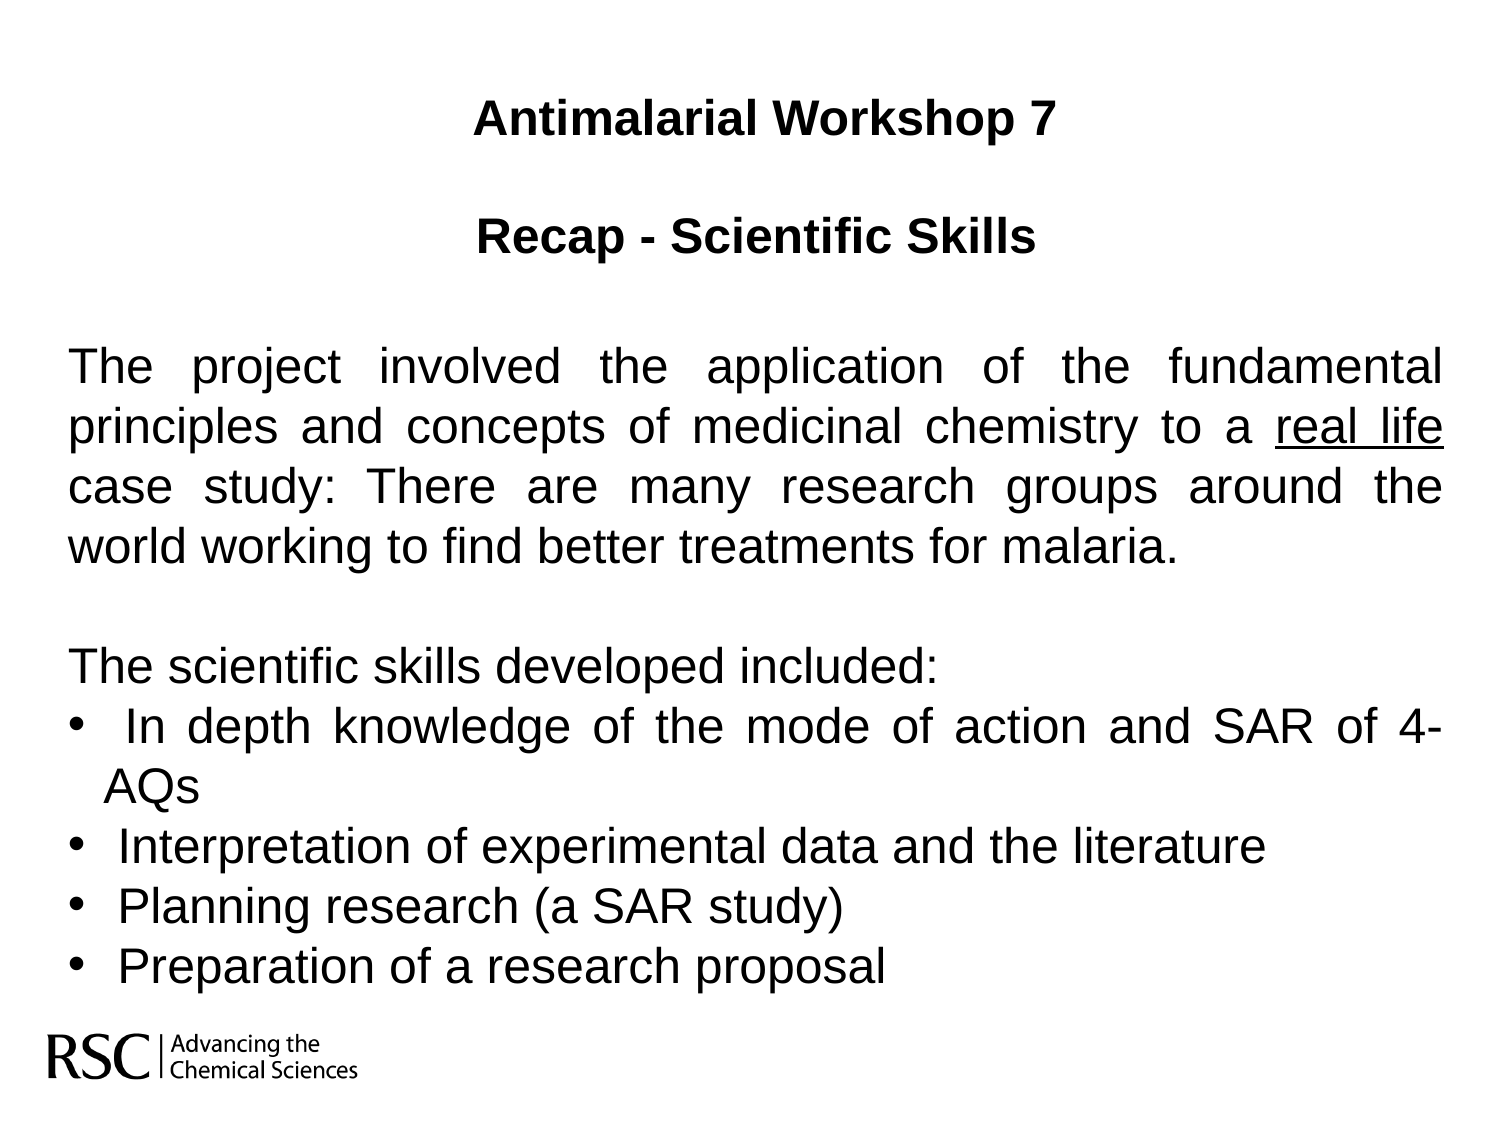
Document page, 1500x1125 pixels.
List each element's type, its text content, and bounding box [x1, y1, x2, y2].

text_box The project involved the application of the fundamental principles and concepts of medicinal chemistry to a real life case study: There are many research groups around the world working to find better treatments for malaria. The scientific skills developed included: In depth knowledge of the mode of action and SAR of 4-AQs Interpretation of experimental data and the literature Planning research (a SAR study) Preparation of a research proposal [53, 326, 1459, 1001]
text_box Recap - Scientific Skills [123, 196, 1390, 271]
text_box Antimalarial Workshop 7 [457, 78, 1073, 153]
